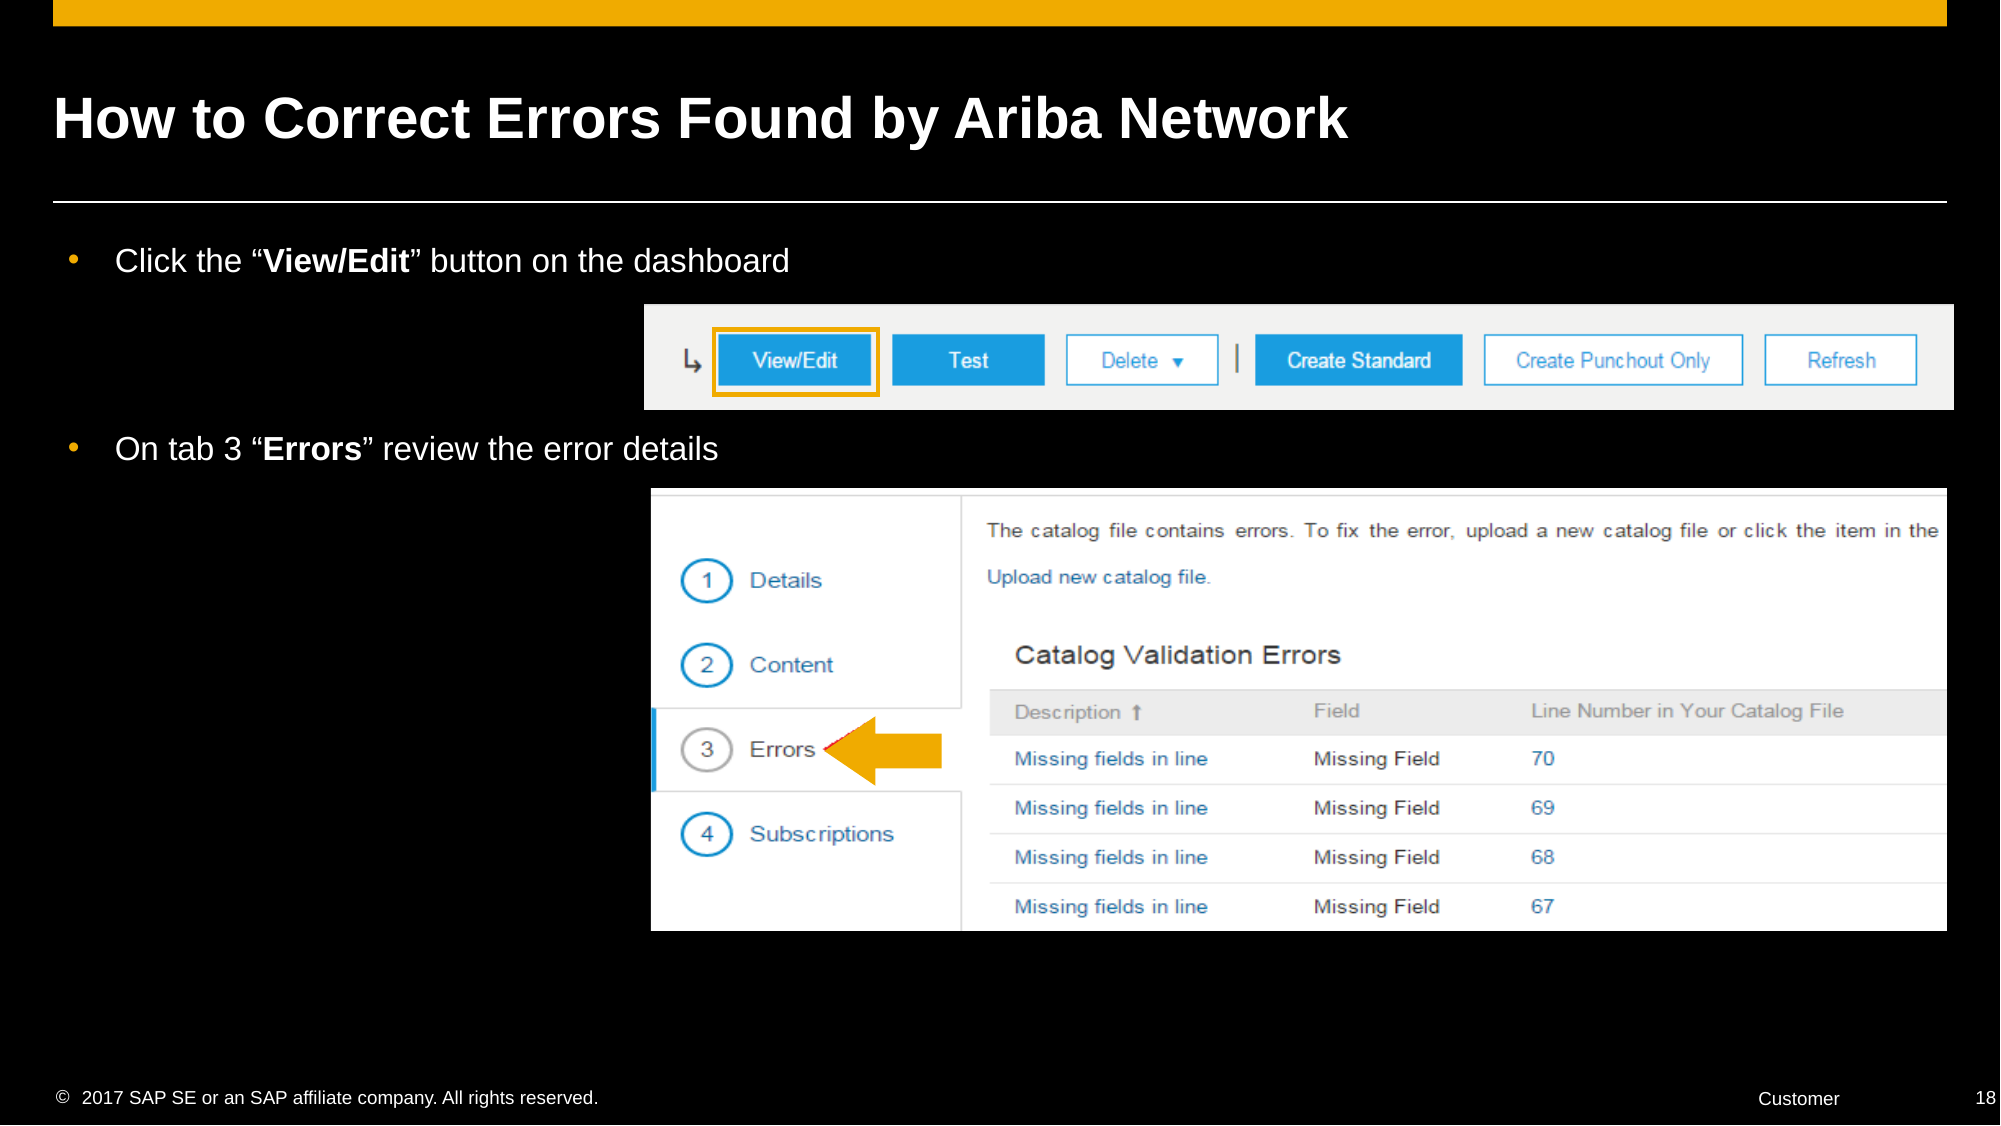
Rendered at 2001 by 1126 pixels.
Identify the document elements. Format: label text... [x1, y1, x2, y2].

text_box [650, 488, 1948, 932]
text_box On tab 3 “Errors” review the error details [53, 419, 1054, 475]
text_box Click the “View/Edit” button on the dashboard [53, 231, 1947, 287]
picture [644, 303, 1954, 410]
title How to Correct Errors Found by Ariba Network [53, 53, 1947, 178]
